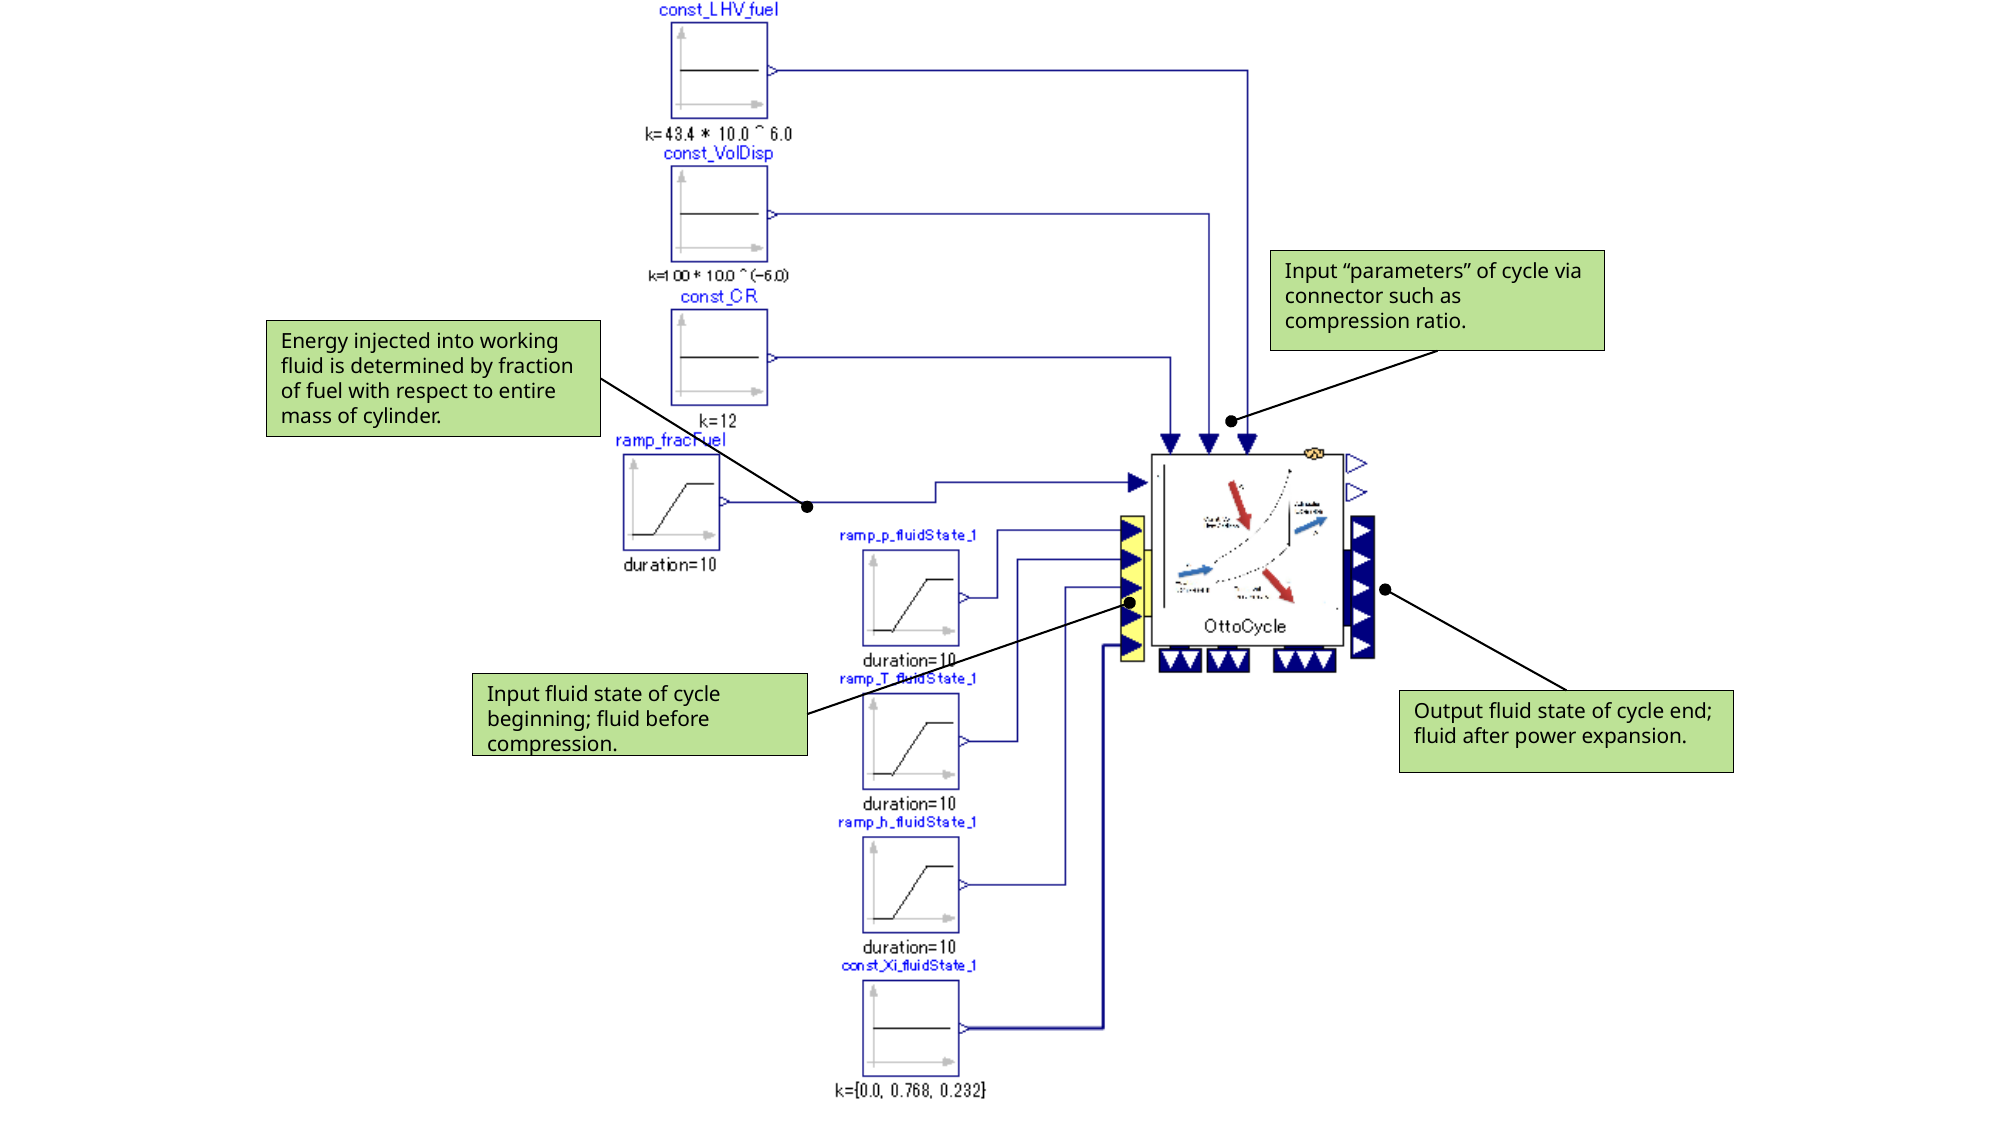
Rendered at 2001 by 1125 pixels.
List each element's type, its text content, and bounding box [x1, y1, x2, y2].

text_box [1385, 589, 1567, 691]
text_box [807, 602, 1130, 715]
text_box Output fluid state of cycle end; fluid after power expansion. [1400, 690, 1734, 773]
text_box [600, 378, 808, 507]
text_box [1231, 350, 1438, 422]
text_box Input fluid state of cycle beginning; fluid before compression. [472, 673, 600, 756]
picture [600, 0, 1400, 1125]
text_box Input “parameters” of cycle via connector such as compression ratio. [1400, 250, 1605, 351]
text_box Energy injected into working fluid is determined by fraction of fuel with respect to entire mass of cylinder. [266, 320, 600, 437]
